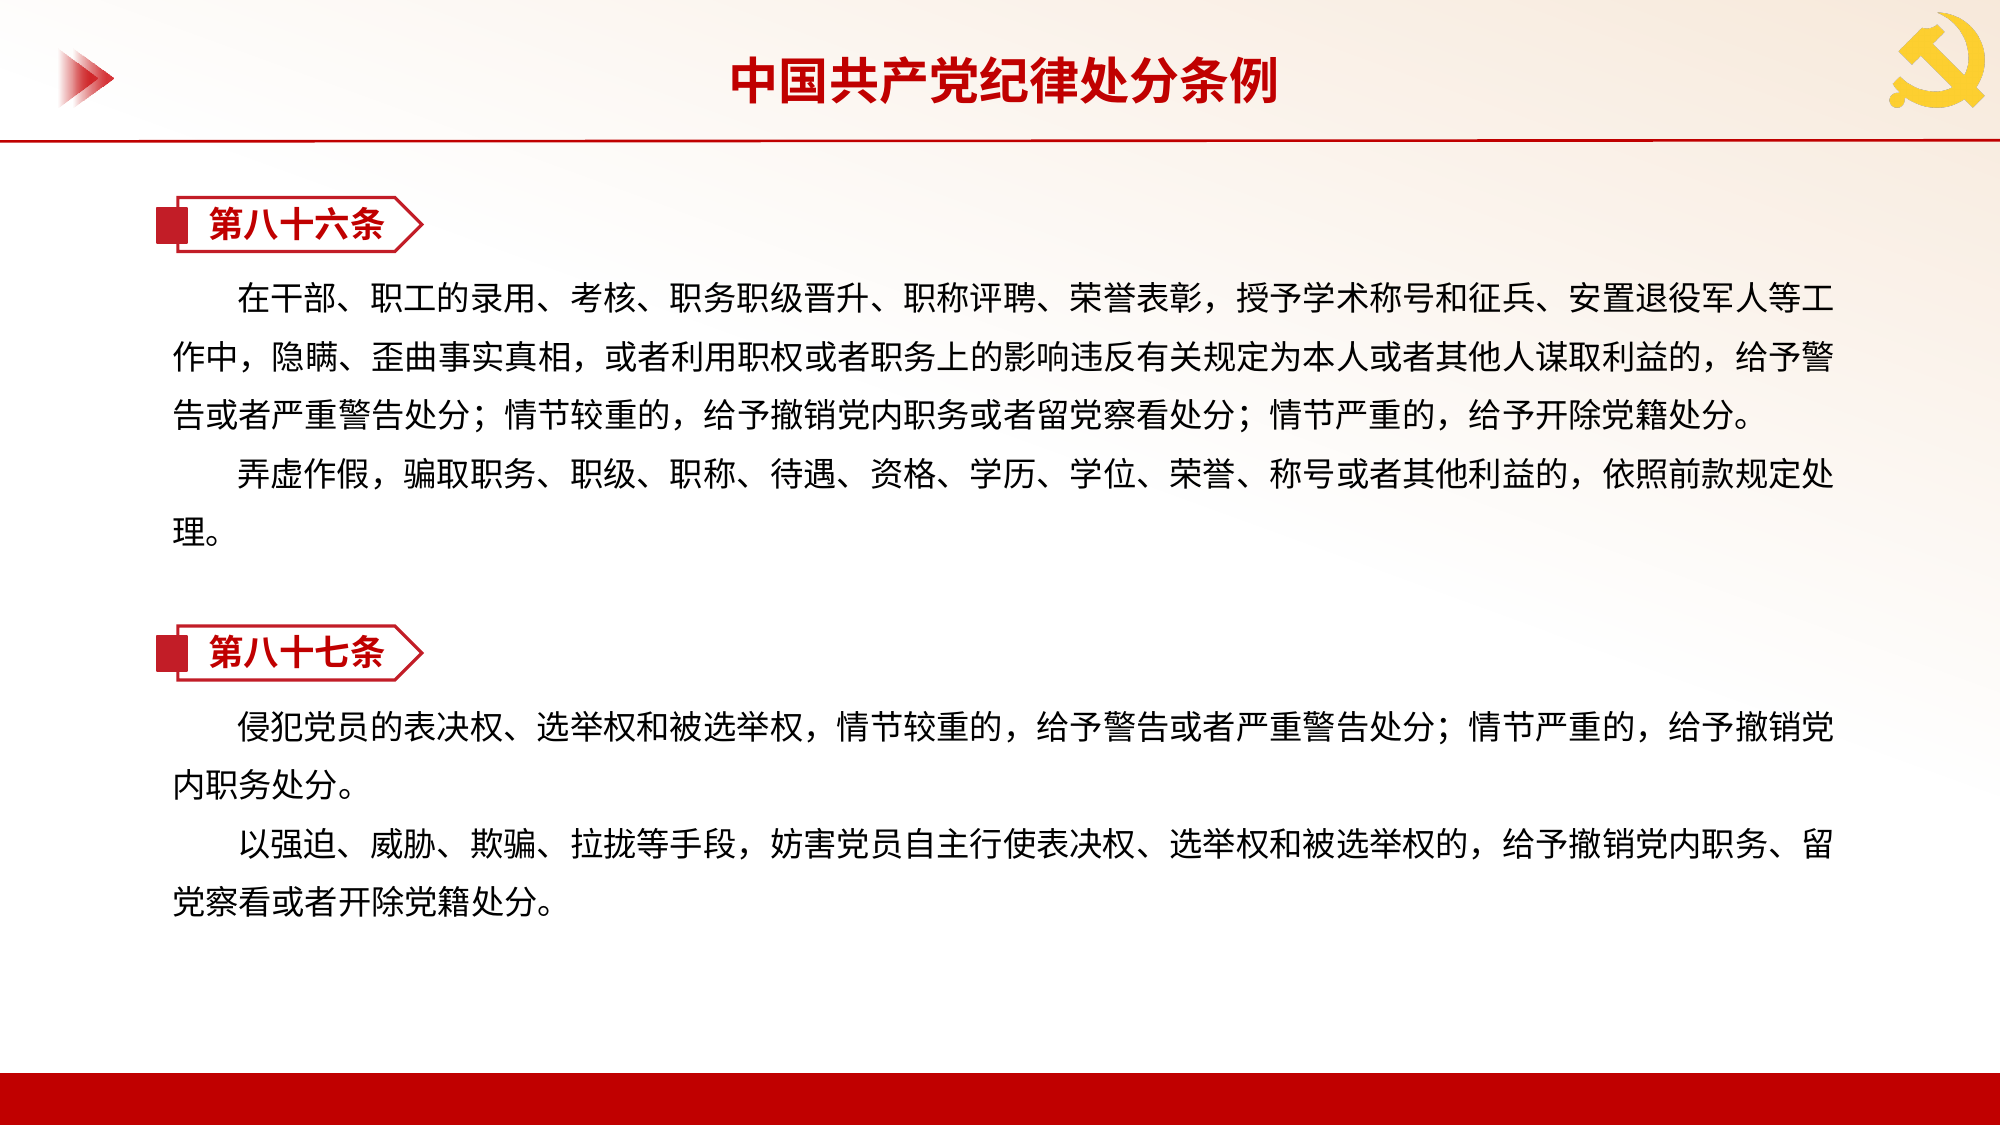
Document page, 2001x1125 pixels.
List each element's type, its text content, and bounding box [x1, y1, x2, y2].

text_box 在干部、职工的录用、考核、职务职级晋升、职称评聘、荣誉表彰，授予学术称号和征兵、安置退役军人等工作中，隐瞒、歪曲事实真相，或者利用职权或者职务上的影响违反有关规定为本人或者其他人谋取利益的，给予警告或者严重警告处分；情节较重的，给予撤销党内职务或者留党察看处分；情节严重的，给予开除党籍处分。 弄虚作假，骗取职务、职级、职称、待遇、资格、学历、学位、荣誉、称号或者其他利益的，依照前款规定处理。 [157, 251, 1850, 334]
picture [1889, 12, 1985, 108]
text_box [0, 1072, 2000, 1125]
text_box 中国共产党纪律处分条例 [303, 29, 1705, 117]
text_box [156, 194, 422, 253]
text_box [156, 622, 422, 681]
text_box 侵犯党员的表决权、选举权和被选举权，情节较重的，给予警告或者严重警告处分；情节严重的，给予撤销党内职务处分。 以强迫、威胁、欺骗、拉拢等手段，妨害党员自主行使表决权、选举权和被选举权的，给予撤销党内职务、留党察看或者开除党籍处分。 [157, 680, 1850, 762]
